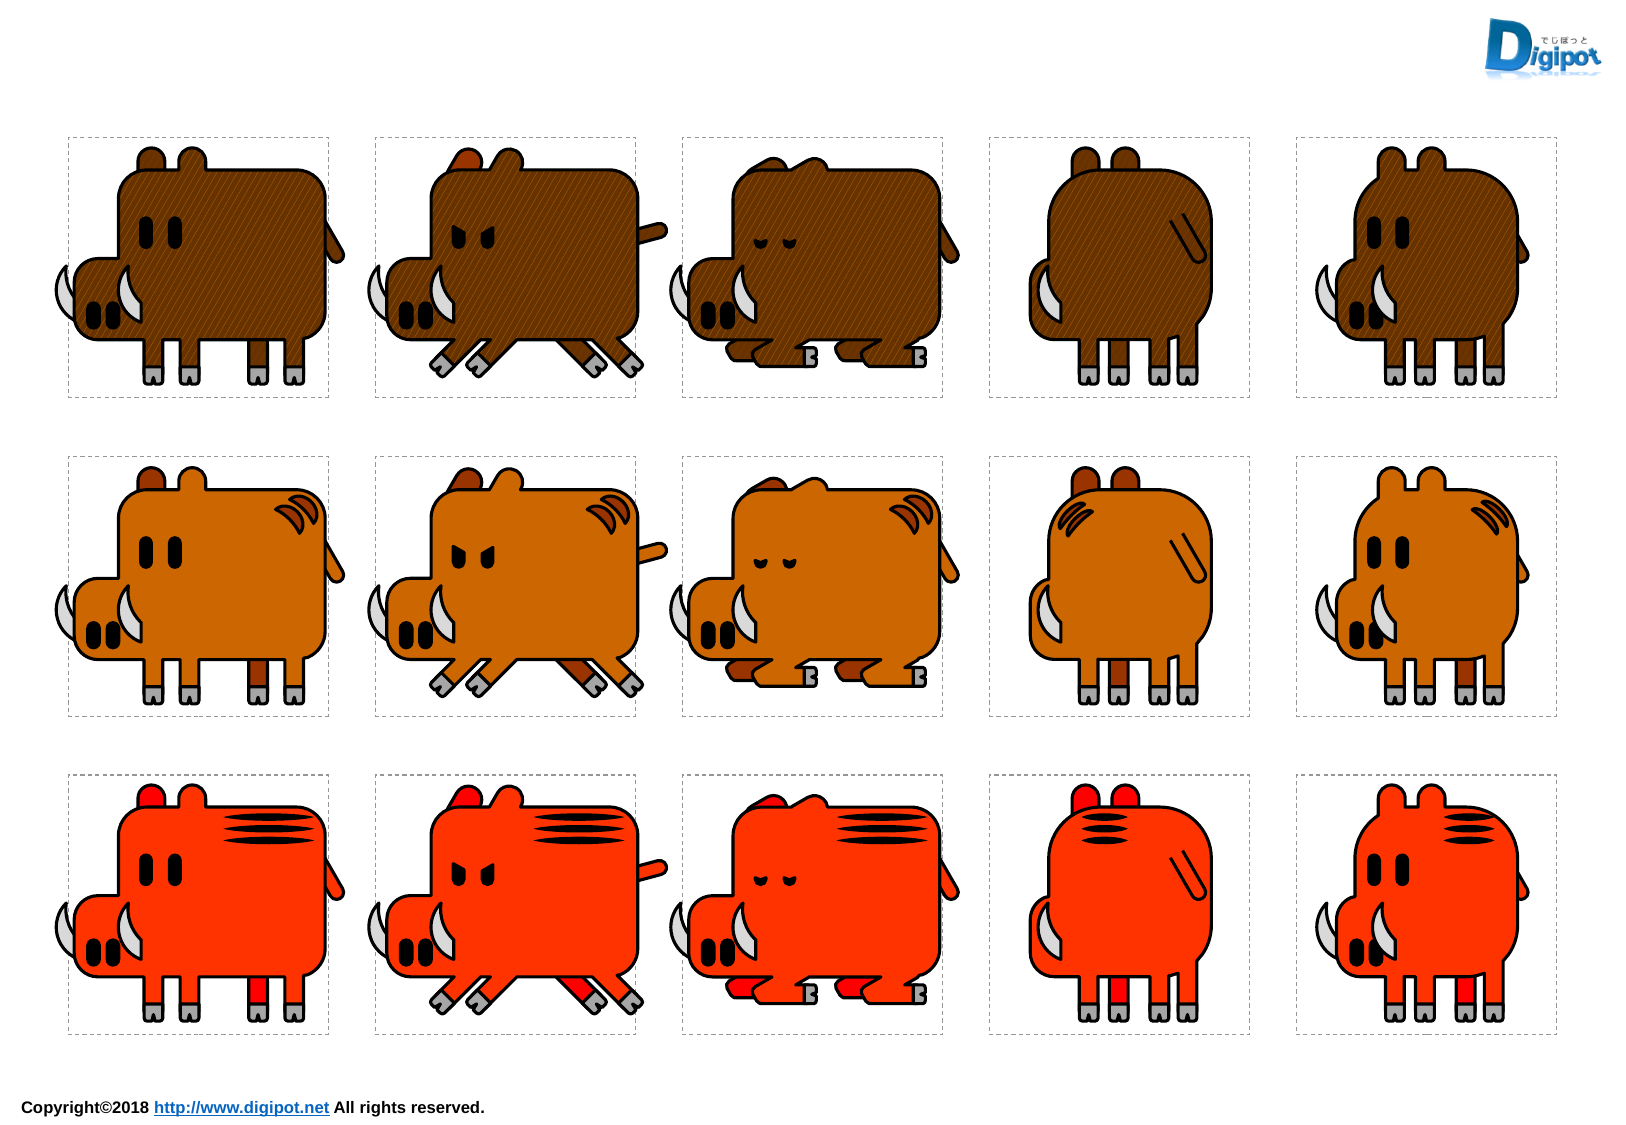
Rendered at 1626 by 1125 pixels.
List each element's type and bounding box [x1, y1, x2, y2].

text_box [1314, 147, 1518, 385]
text_box [1030, 147, 1212, 385]
text_box [373, 147, 668, 381]
text_box [1030, 784, 1212, 1022]
text_box [1314, 467, 1518, 704]
text_box [675, 478, 948, 687]
picture [1485, 18, 1602, 82]
text_box [61, 147, 333, 385]
text_box [373, 467, 668, 701]
text_box [61, 467, 333, 704]
text_box [675, 795, 948, 1004]
text_box [675, 158, 948, 367]
text_box [373, 784, 668, 1018]
text_box [1314, 784, 1518, 1022]
text_box [1030, 467, 1212, 704]
text_box [61, 784, 333, 1022]
